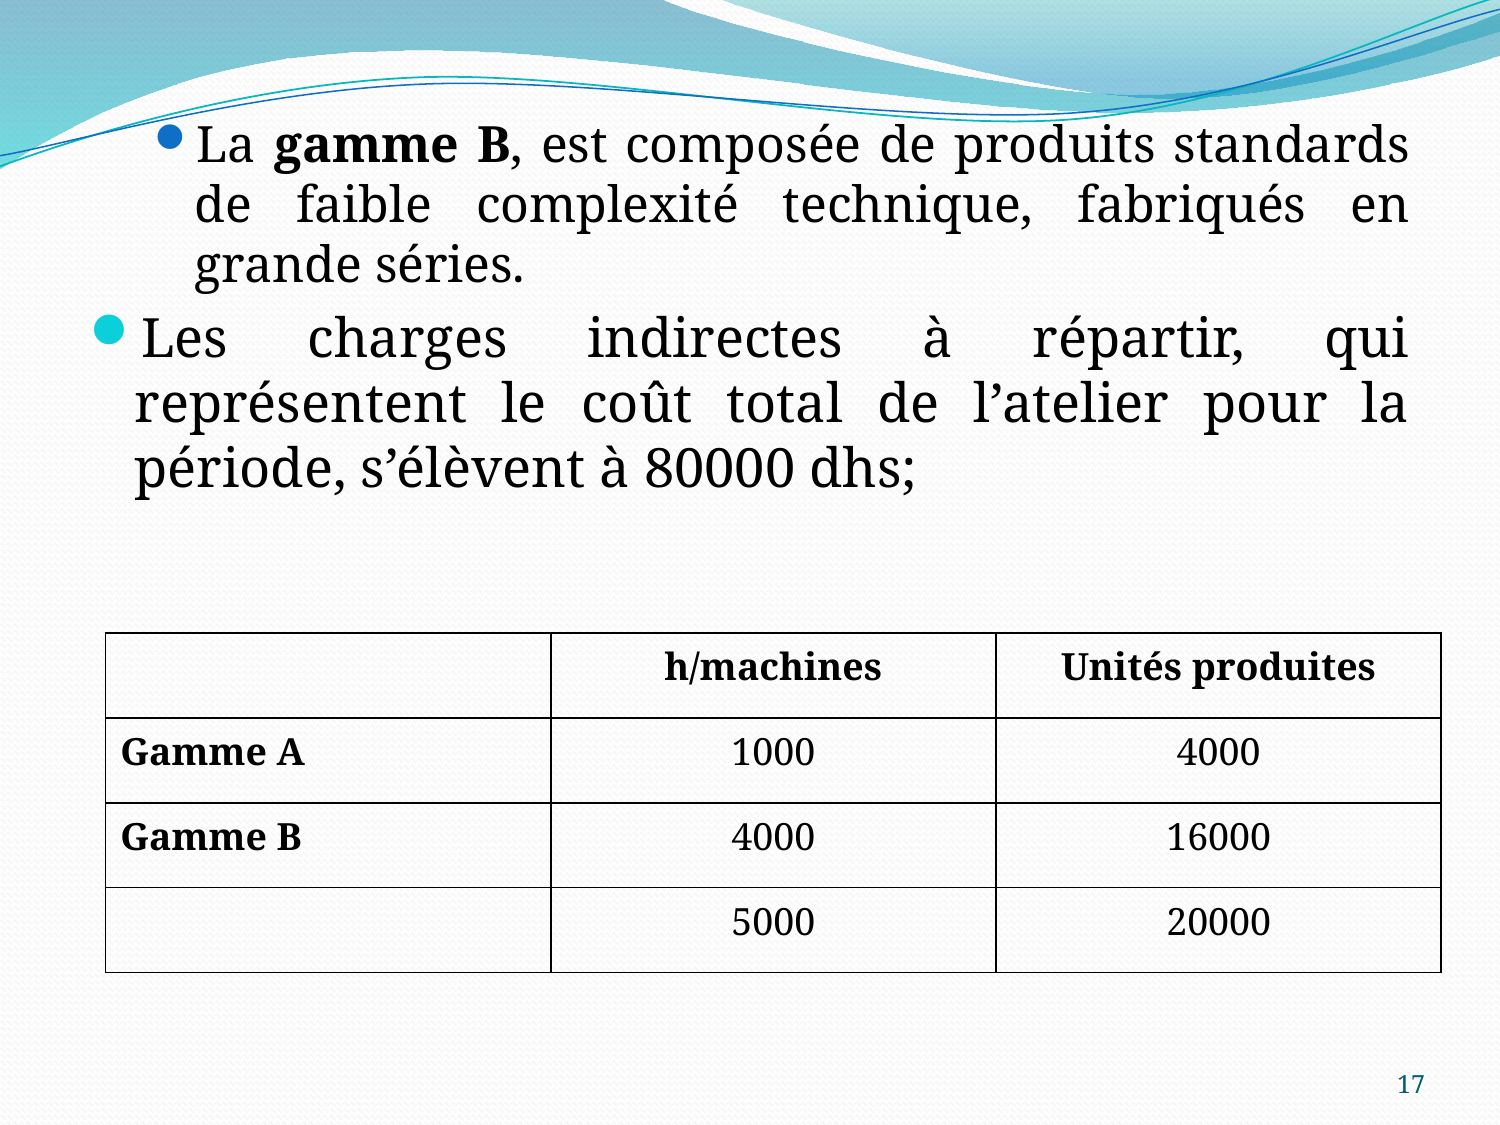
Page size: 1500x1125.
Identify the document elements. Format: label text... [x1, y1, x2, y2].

table_cell 5000 [552, 888, 995, 972]
table_header [106, 634, 550, 717]
table_header Unités produites [997, 634, 1440, 717]
table_cell 20000 [997, 888, 1440, 972]
slide_number 17 [1299, 1042, 1425, 1103]
list La gamme B, est composée de produits standards de faible complexité technique, fabriqués en grande séries. Les charges indirectes à répartir, qui représentent le coût total de l’atelier pour la période, s’élèvent à 80000 dhs; [75, 105, 1425, 1090]
table_cell 1000 [552, 719, 995, 802]
table_cell Gamme A [106, 719, 550, 802]
table_cell 16000 [997, 804, 1440, 887]
table_cell 4000 [997, 719, 1440, 802]
table_cell 4000 [552, 804, 995, 887]
table_cell [106, 888, 550, 972]
table_cell Gamme B [106, 804, 550, 887]
table_header h/machines [552, 634, 995, 717]
